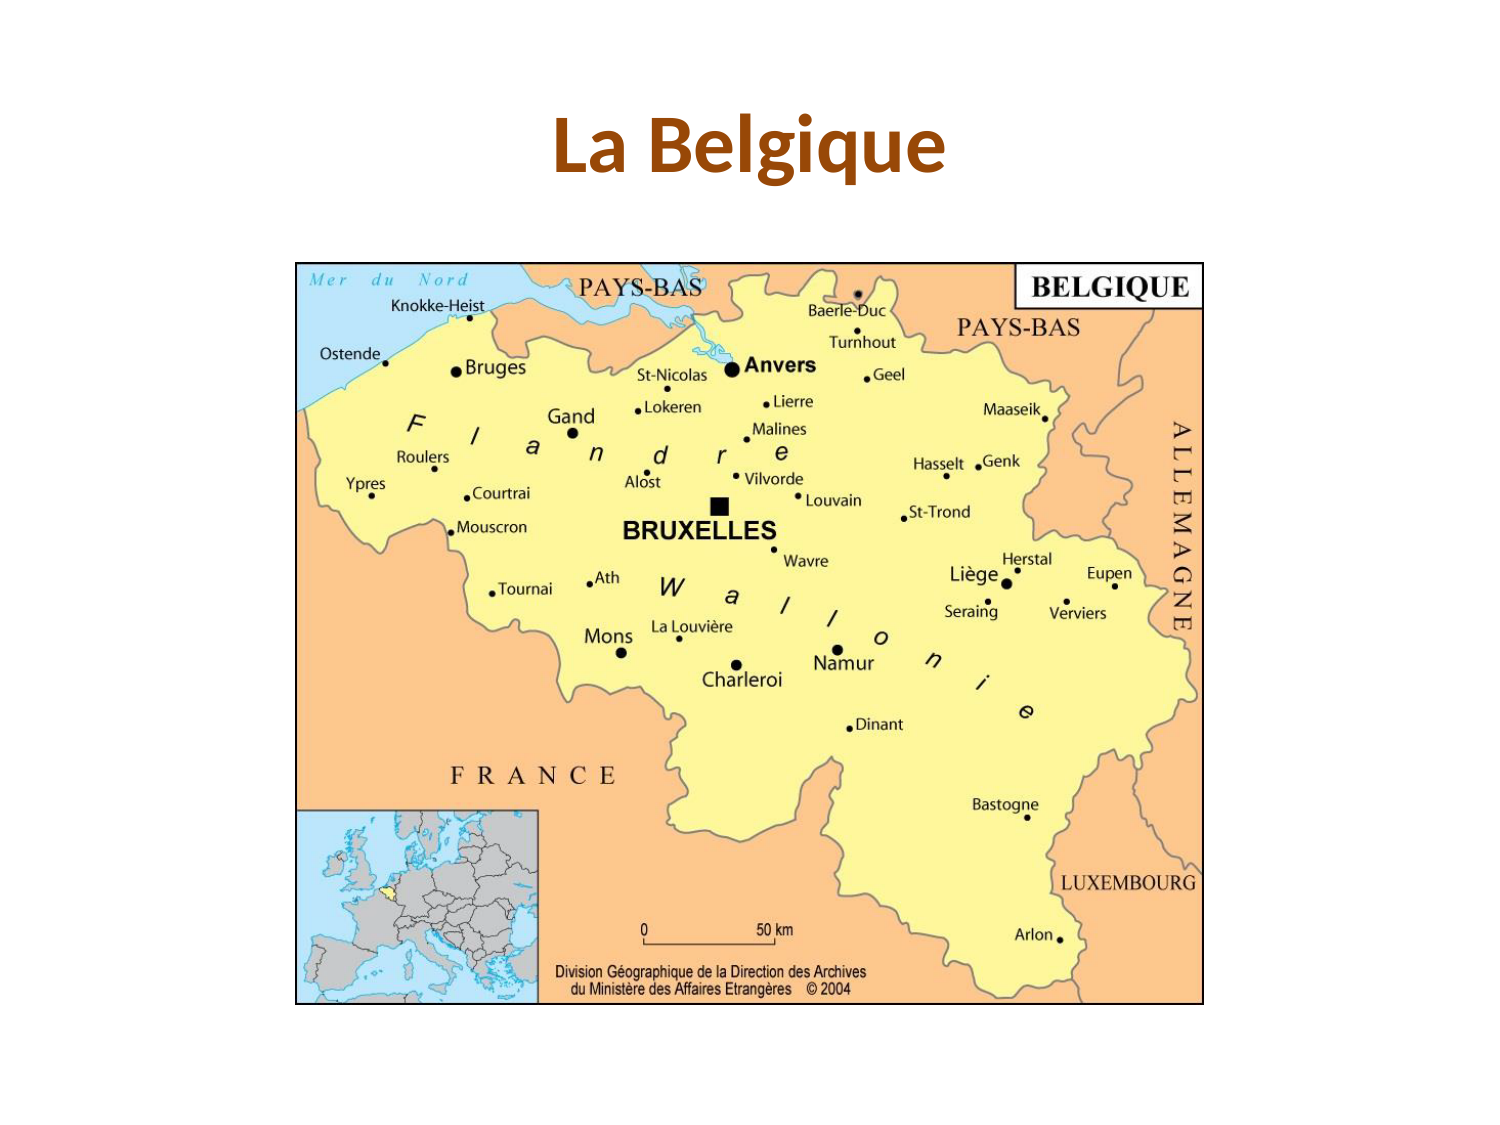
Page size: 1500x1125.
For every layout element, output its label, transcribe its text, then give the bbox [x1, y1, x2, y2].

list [295, 262, 1205, 1006]
title La Belgique [75, 45, 1425, 233]
